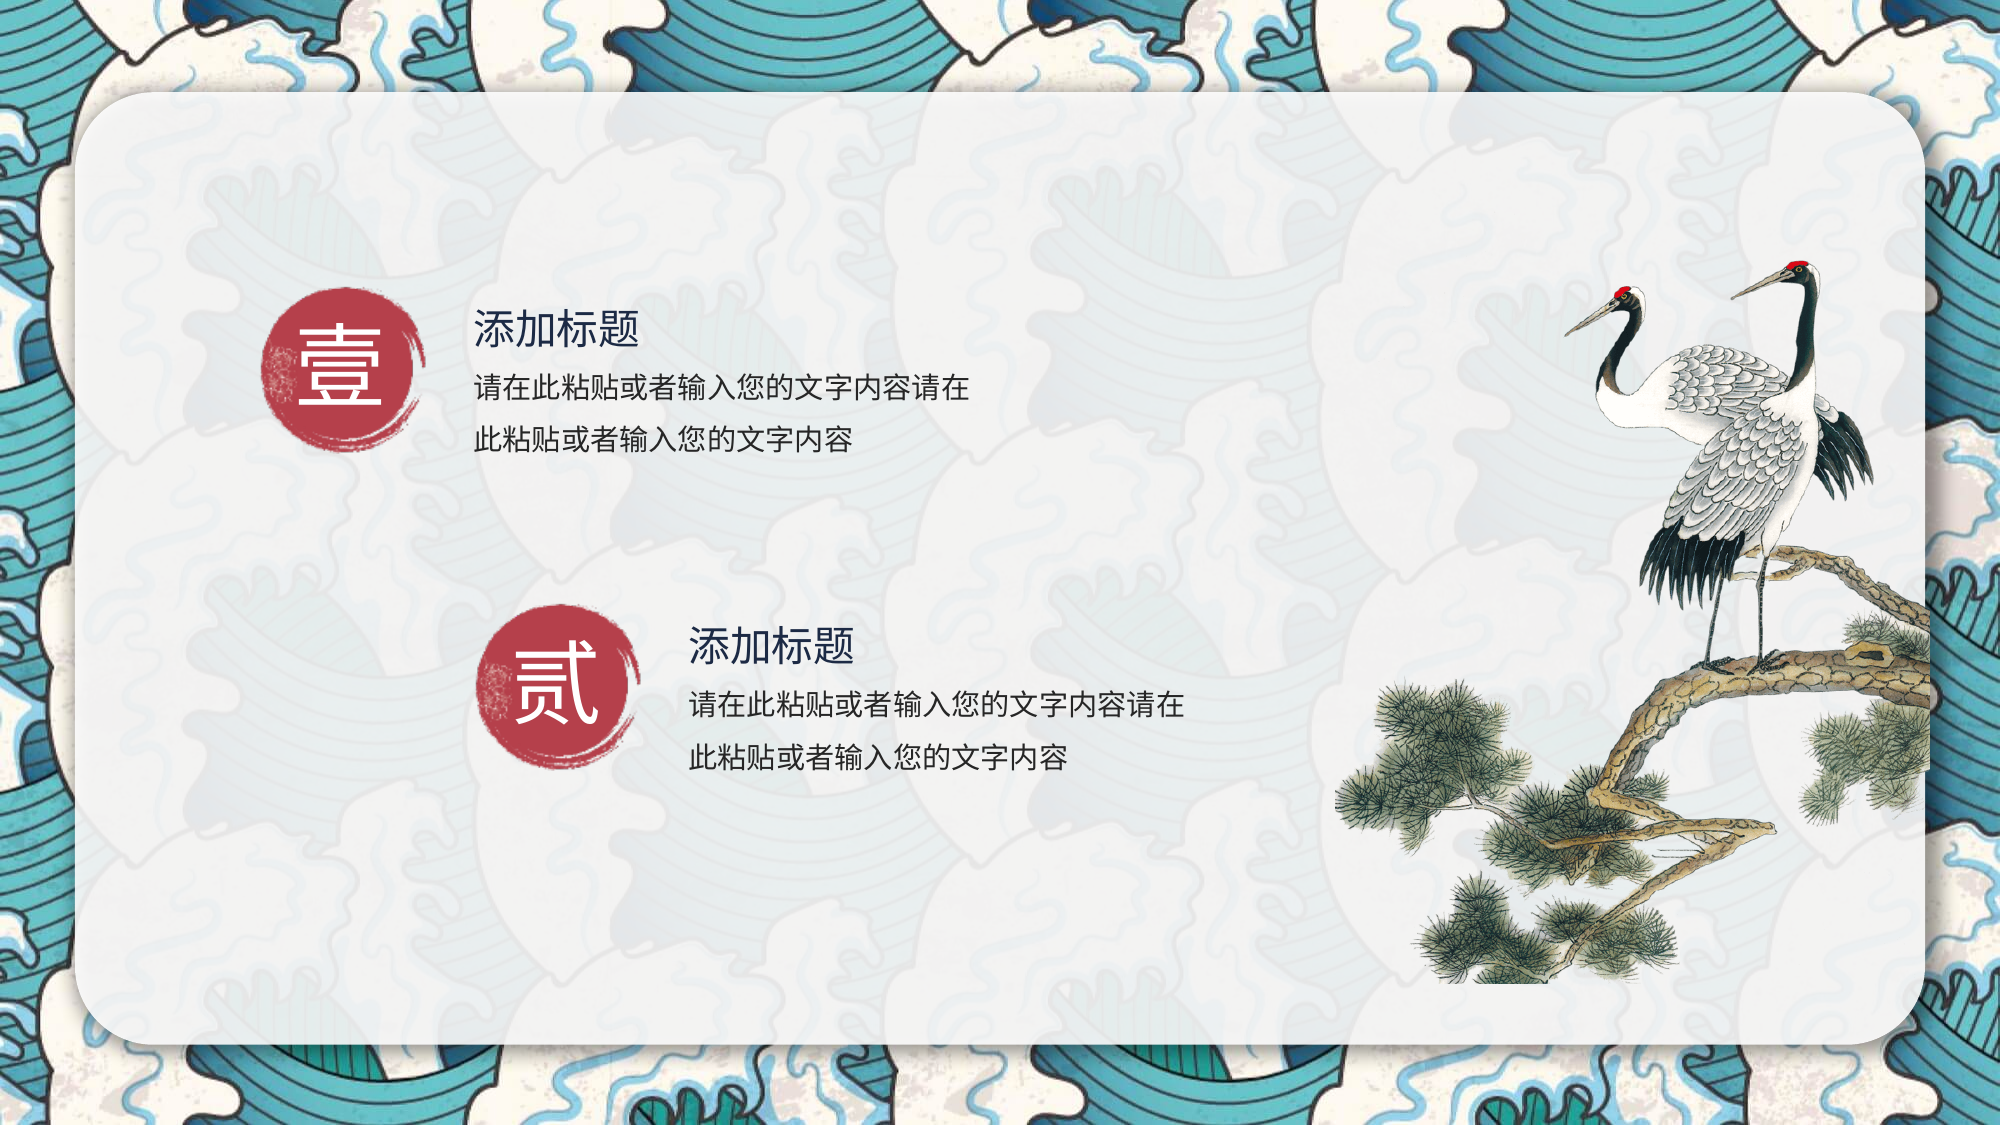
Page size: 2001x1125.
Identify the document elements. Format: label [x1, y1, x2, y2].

picture [0, 0, 2000, 1125]
text_box [216, 245, 1010, 476]
text_box [431, 562, 1225, 793]
